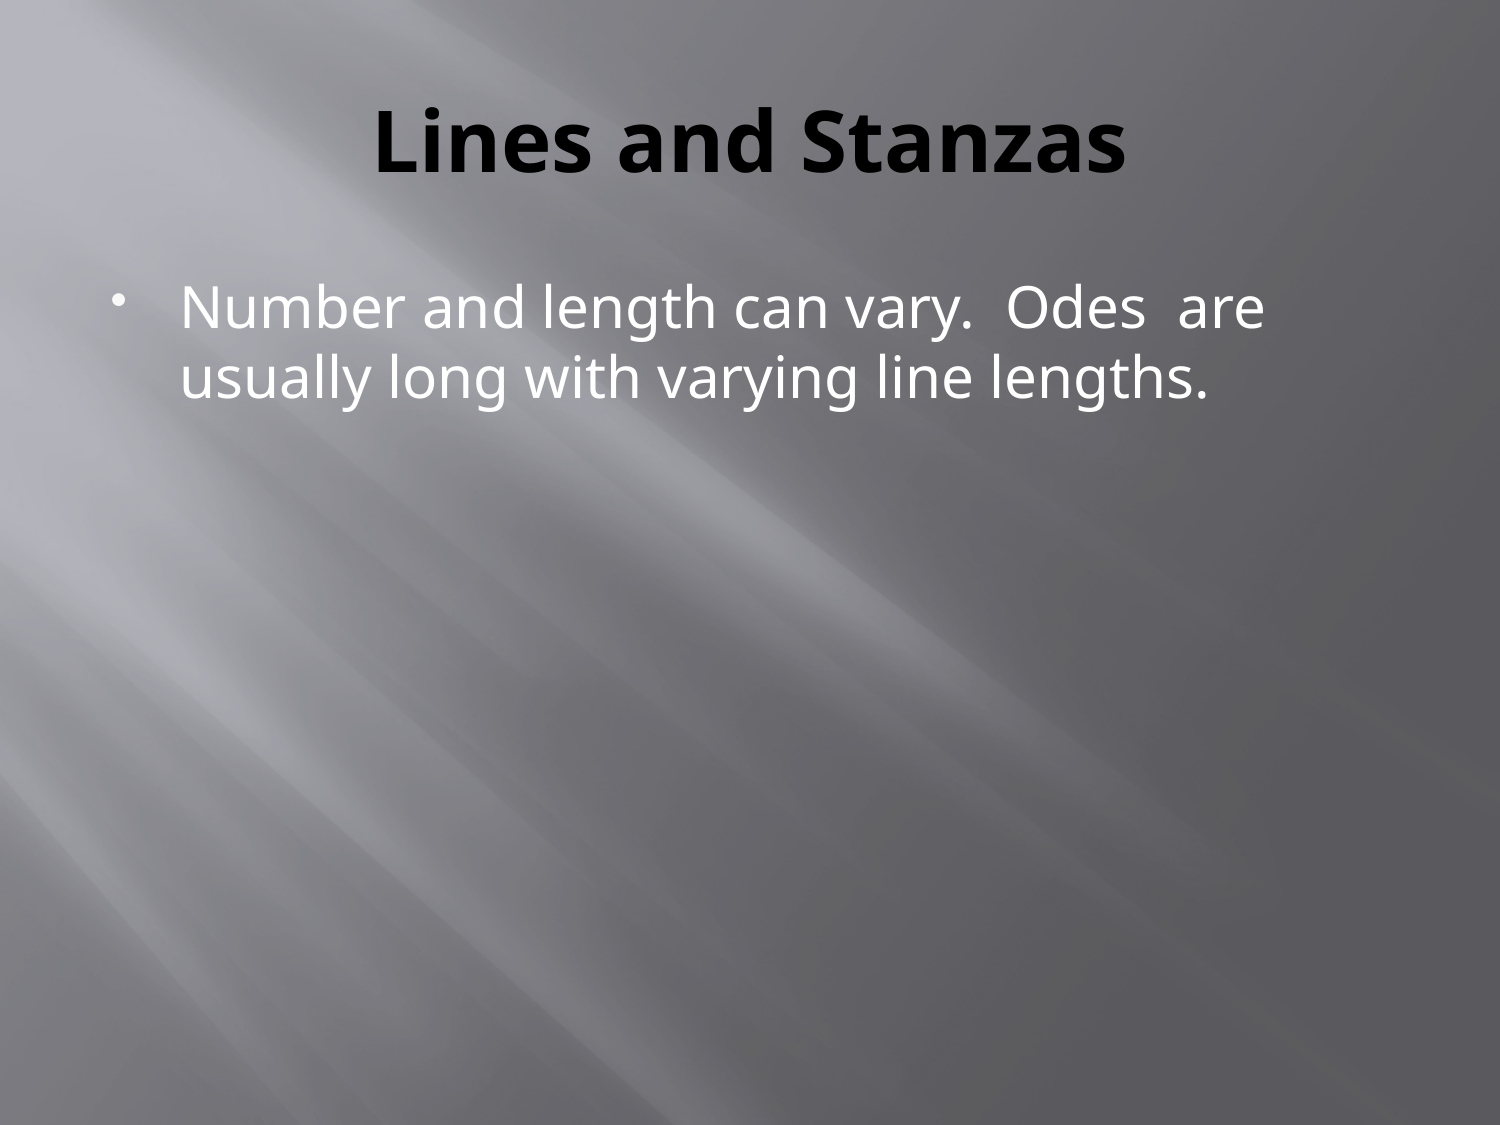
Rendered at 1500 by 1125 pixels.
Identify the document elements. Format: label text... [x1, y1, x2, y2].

list Number and length can vary. Odes are usually long with varying line lengths. [75, 262, 1425, 1035]
title Lines and Stanzas [75, 45, 1425, 233]
